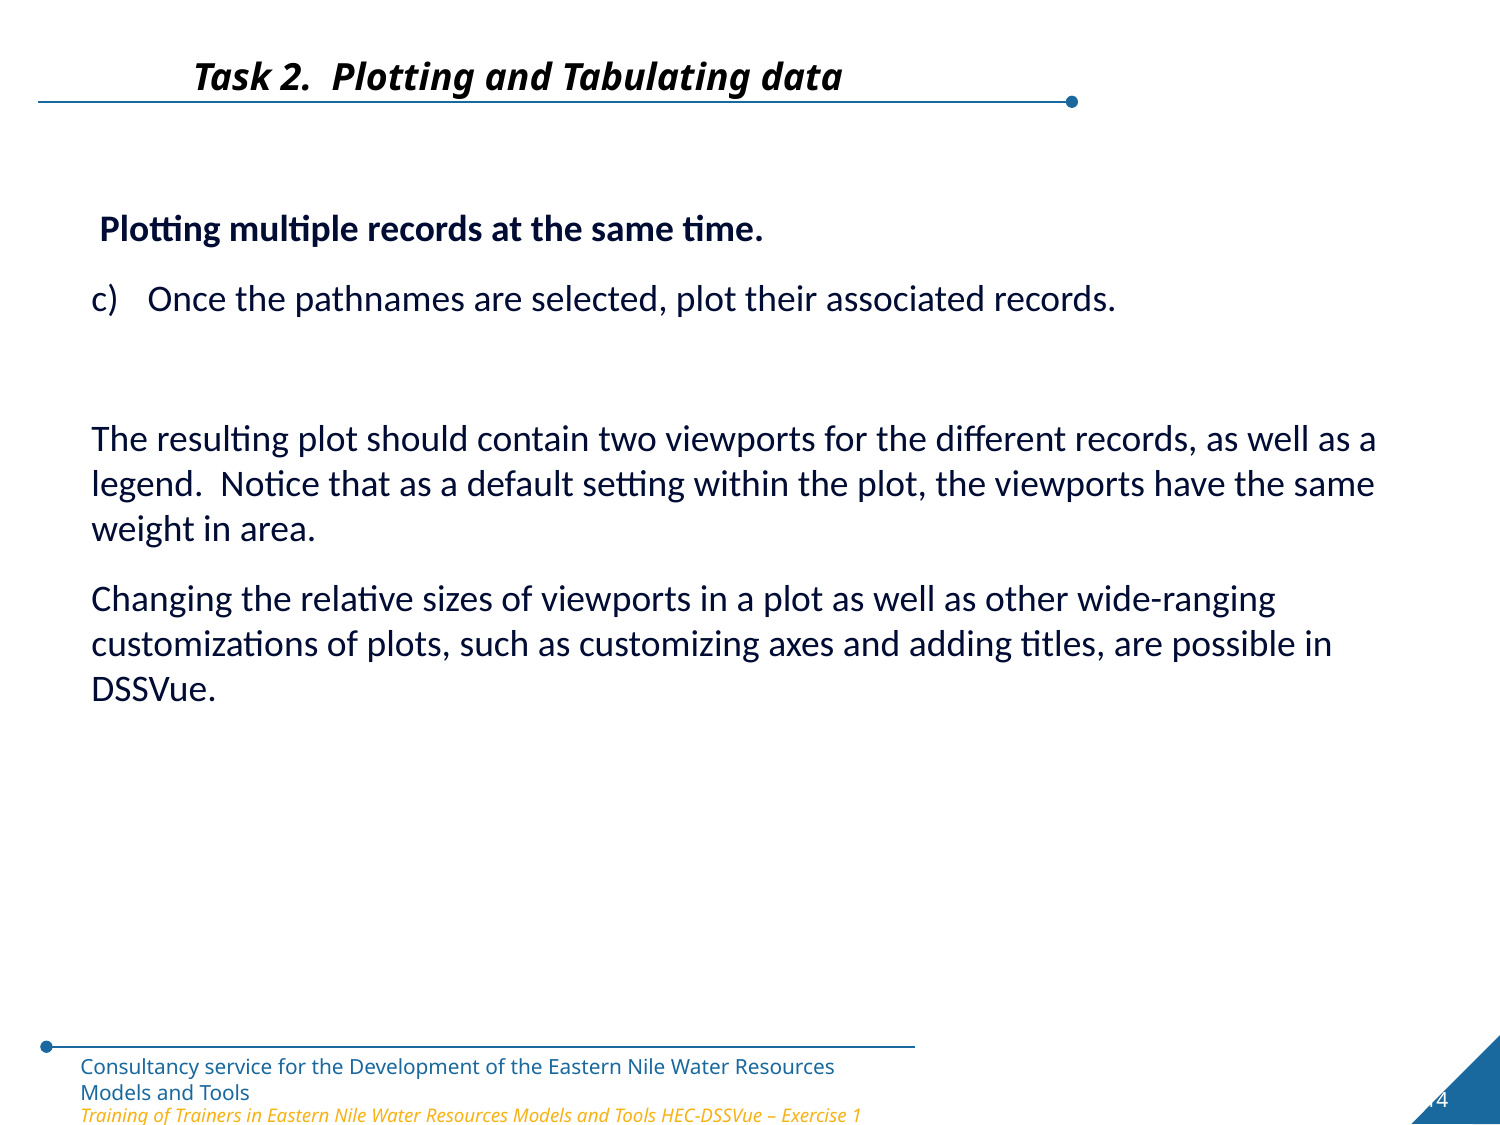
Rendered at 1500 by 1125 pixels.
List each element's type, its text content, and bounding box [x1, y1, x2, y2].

list Plotting multiple records at the same time. Once the pathnames are selected, plot their associated records. The resulting plot should contain two viewports for the different records, as well as a legend. Notice that as a default setting within the plot, the viewports have the same weight in area. Changing the relative sizes of viewports in a plot as well as other wide-ranging customizations of plots, such as customizing axes and adding titles, are possible in DSSVue. [76, 196, 1447, 941]
text_box Task 2. Plotting and Tabulating data [178, 22, 1468, 106]
